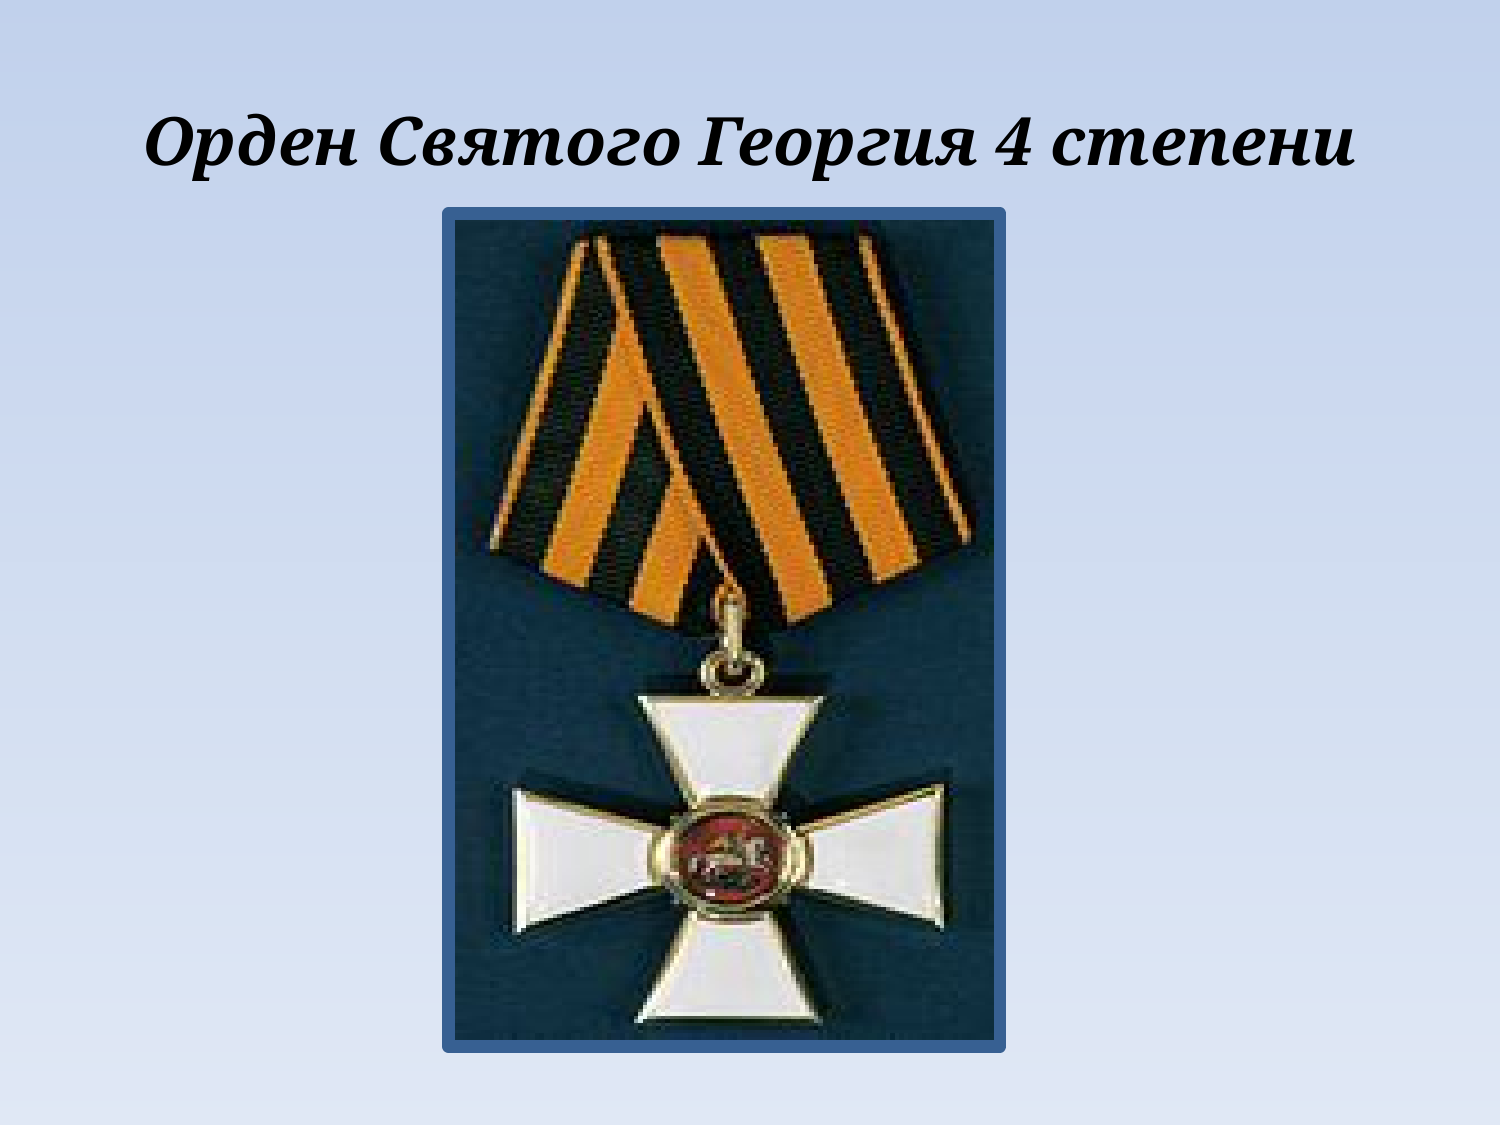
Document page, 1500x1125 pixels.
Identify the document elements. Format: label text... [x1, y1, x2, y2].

title Орден Святого Георгия 4 степени [75, 45, 1425, 233]
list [454, 219, 994, 1041]
